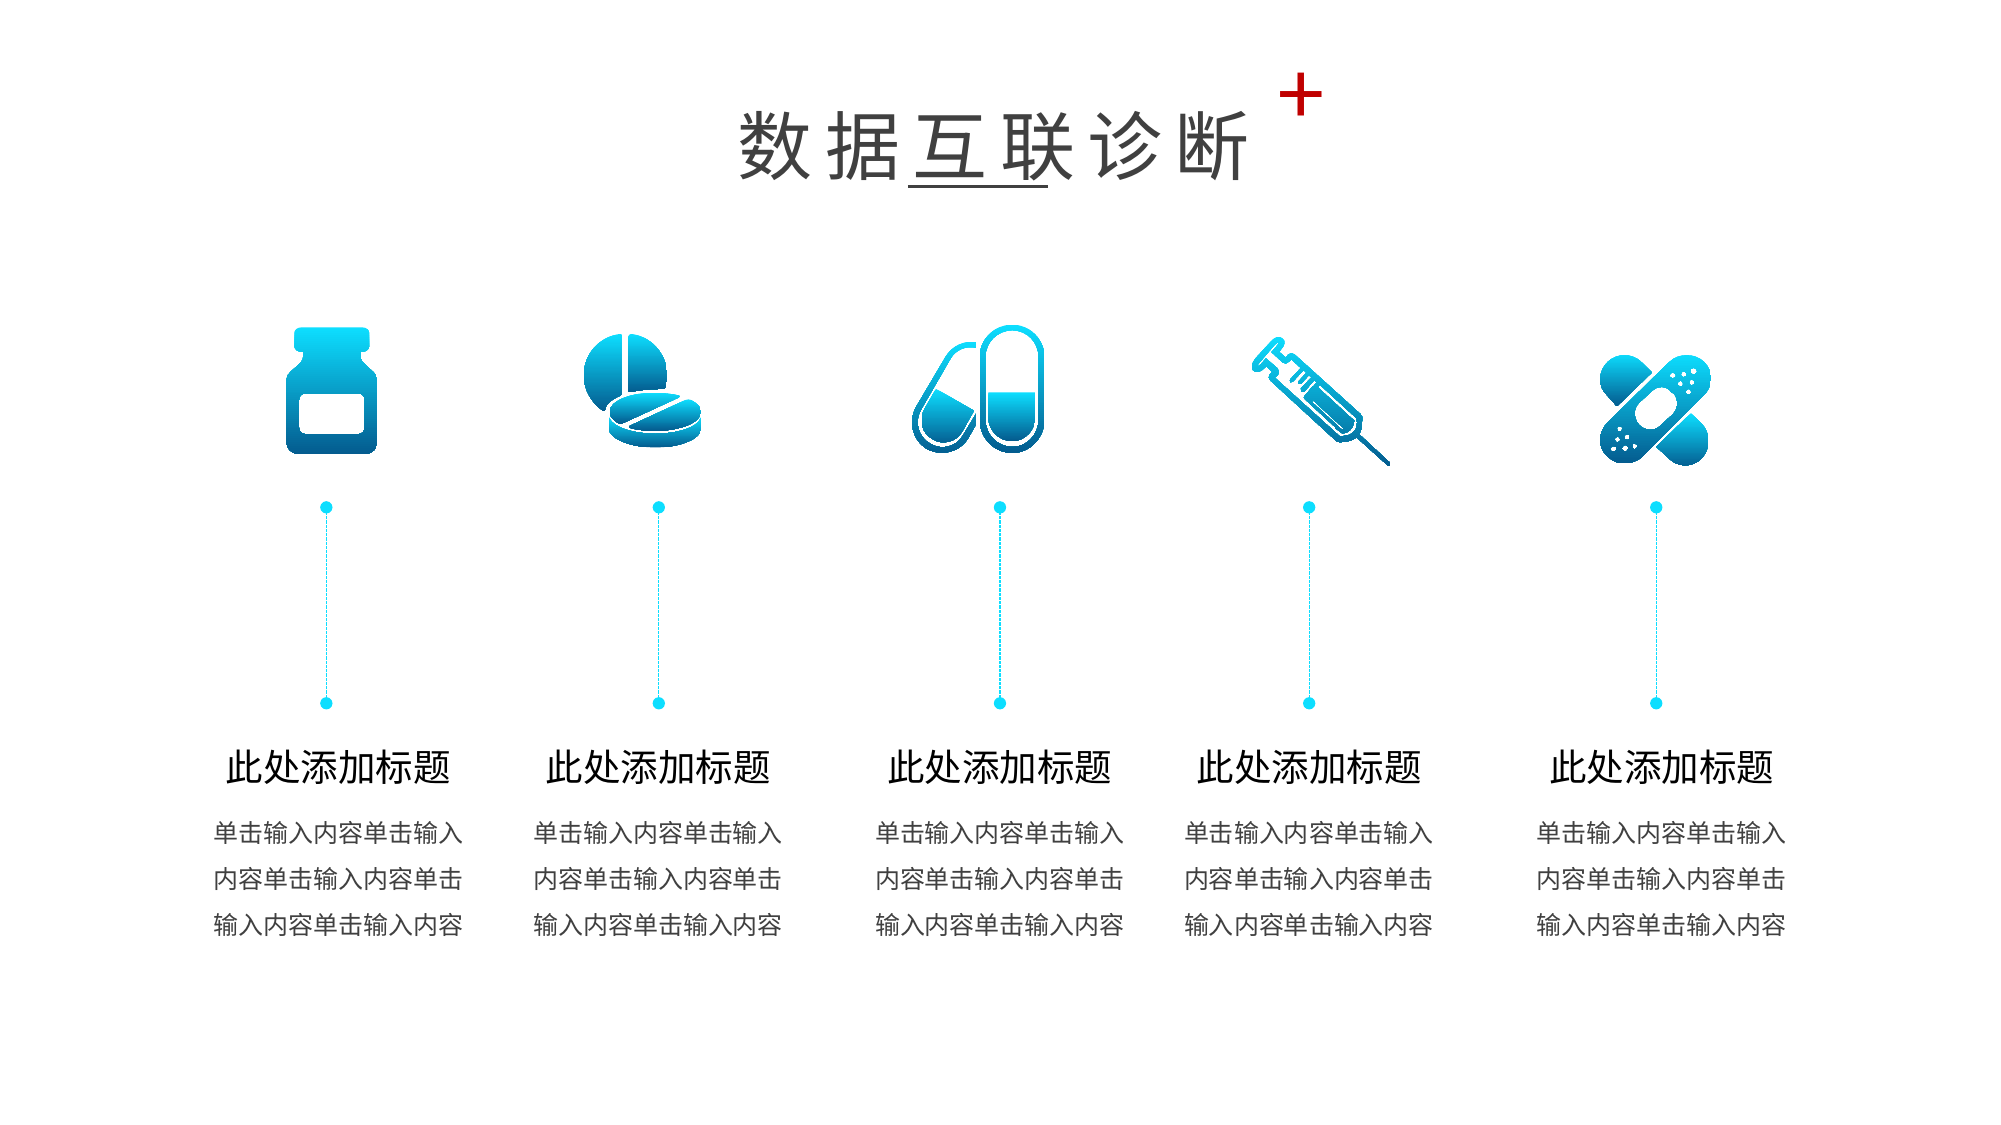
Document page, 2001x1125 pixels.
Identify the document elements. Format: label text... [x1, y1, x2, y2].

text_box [152, 507, 471, 944]
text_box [1123, 507, 1475, 944]
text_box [1475, 507, 1848, 944]
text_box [583, 333, 702, 448]
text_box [813, 507, 1123, 944]
text_box 数据互联诊断 [722, 77, 1266, 197]
text_box + [1263, 29, 1340, 149]
text_box [1252, 337, 1391, 466]
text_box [471, 507, 813, 944]
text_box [1597, 352, 1714, 468]
text_box [286, 327, 378, 454]
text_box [907, 324, 1045, 457]
